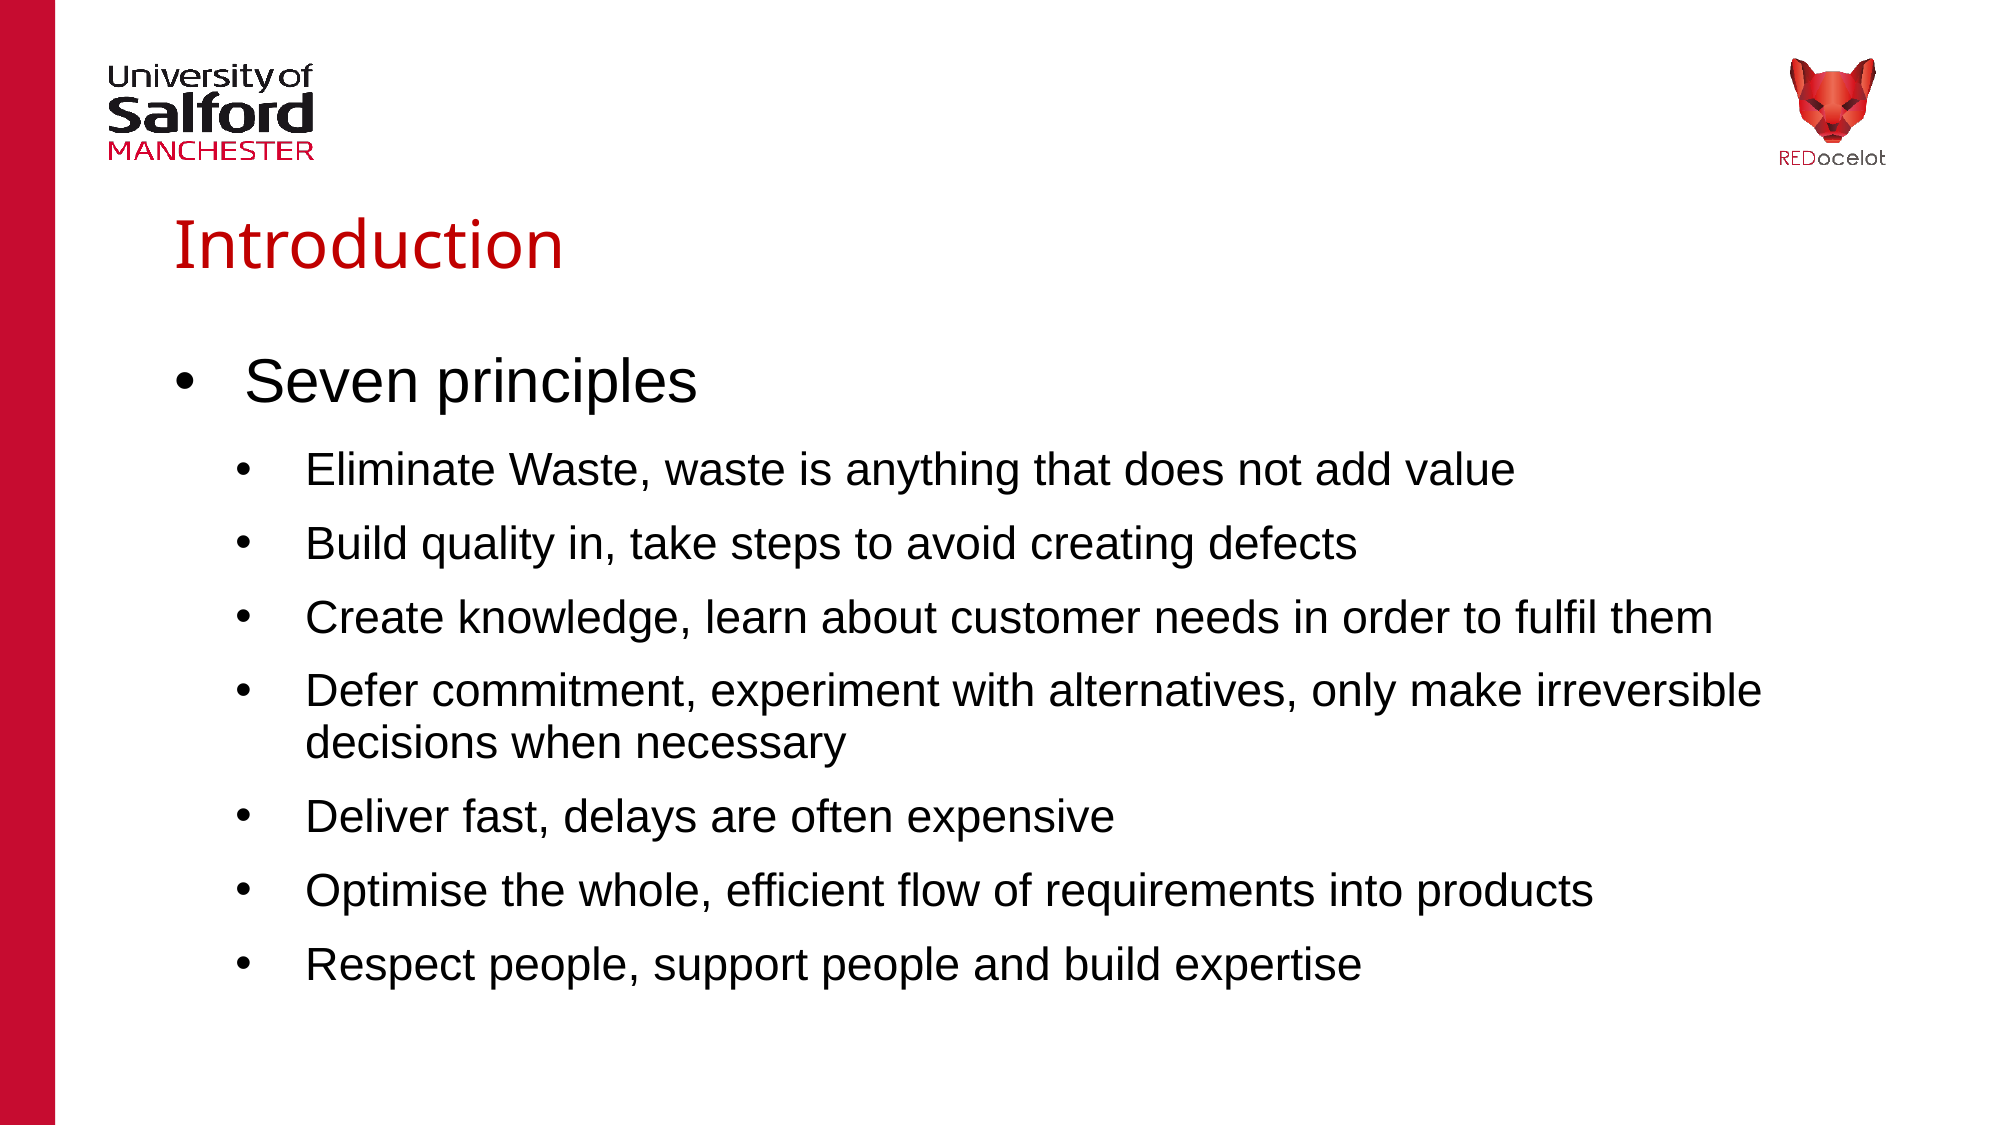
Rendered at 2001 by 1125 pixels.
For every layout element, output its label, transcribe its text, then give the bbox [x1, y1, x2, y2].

title Introduction [159, 201, 1899, 310]
picture [1766, 43, 1899, 180]
list Seven principles Eliminate Waste, waste is anything that does not add value Build quality in, take steps to avoid creating defects Create knowledge, learn about customer needs in order to fulfil them Defer commitment, experiment with alternatives, only make irreversible decisions when necessary Deliver fast, delays are often expensive Optimise the whole, efficient flow of requirements into products Respect people, support people and build expertise [159, 340, 1899, 1004]
picture [60, 27, 362, 196]
